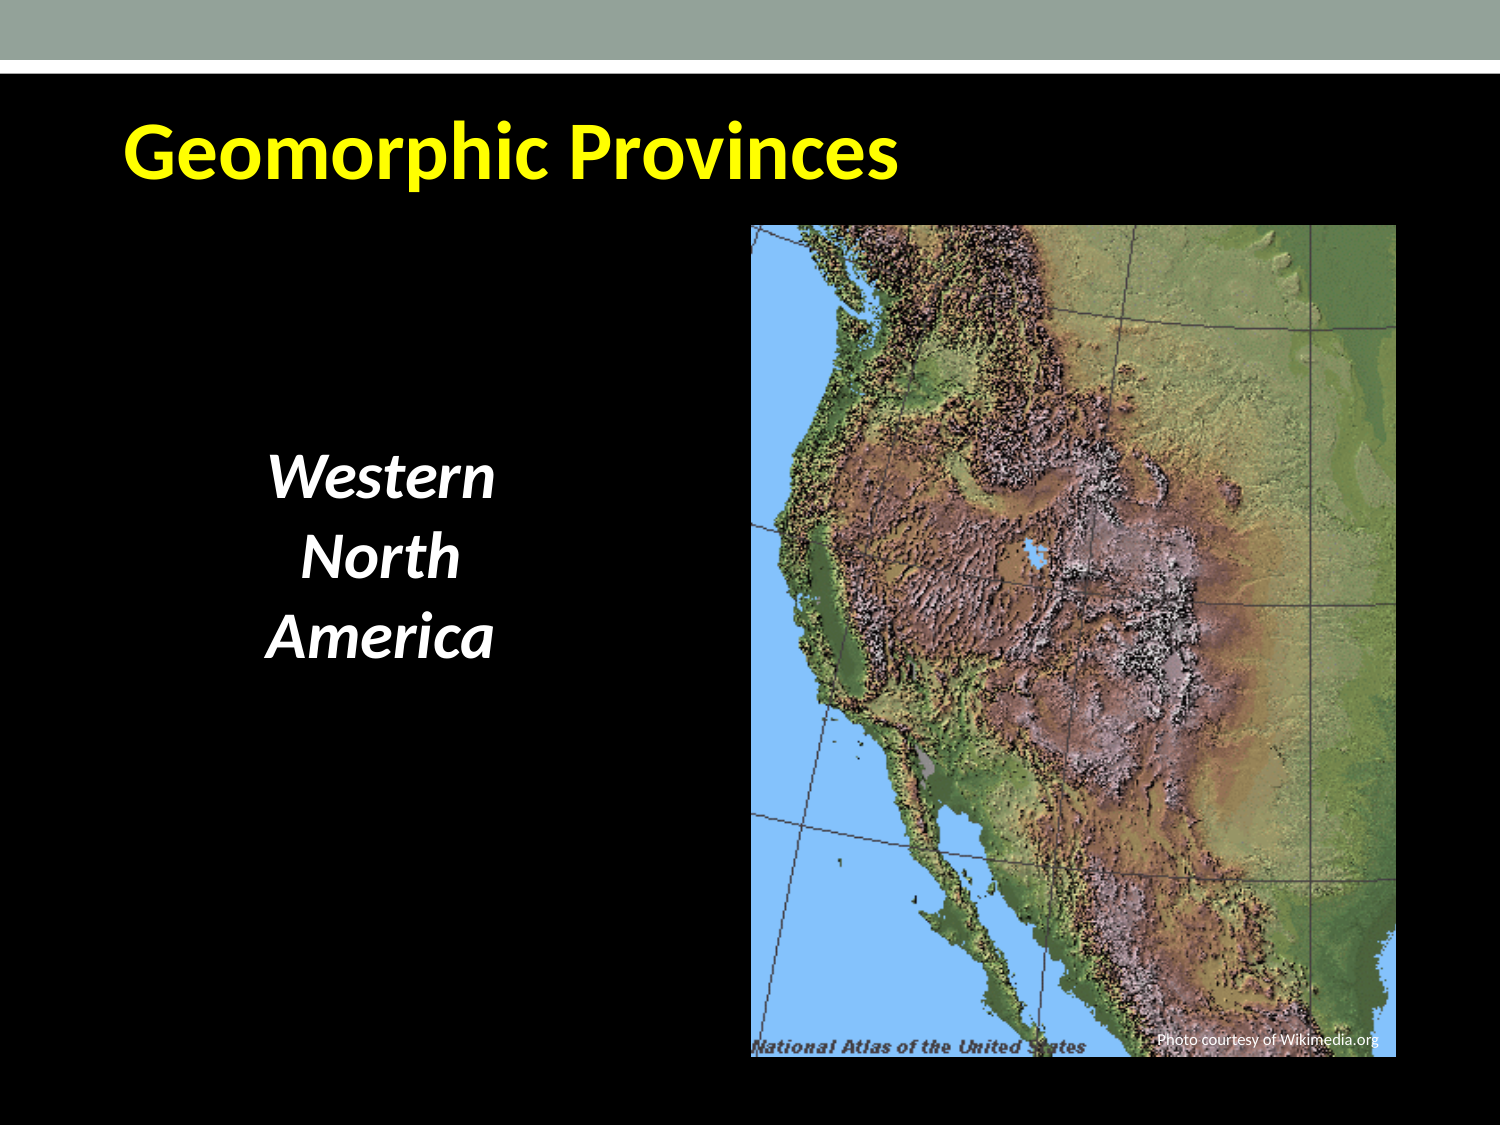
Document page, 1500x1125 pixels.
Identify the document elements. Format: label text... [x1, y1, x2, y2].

picture [750, 224, 1396, 1057]
text_box Geomorphic Provinces [108, 89, 916, 204]
text_box Western North America [251, 424, 512, 680]
